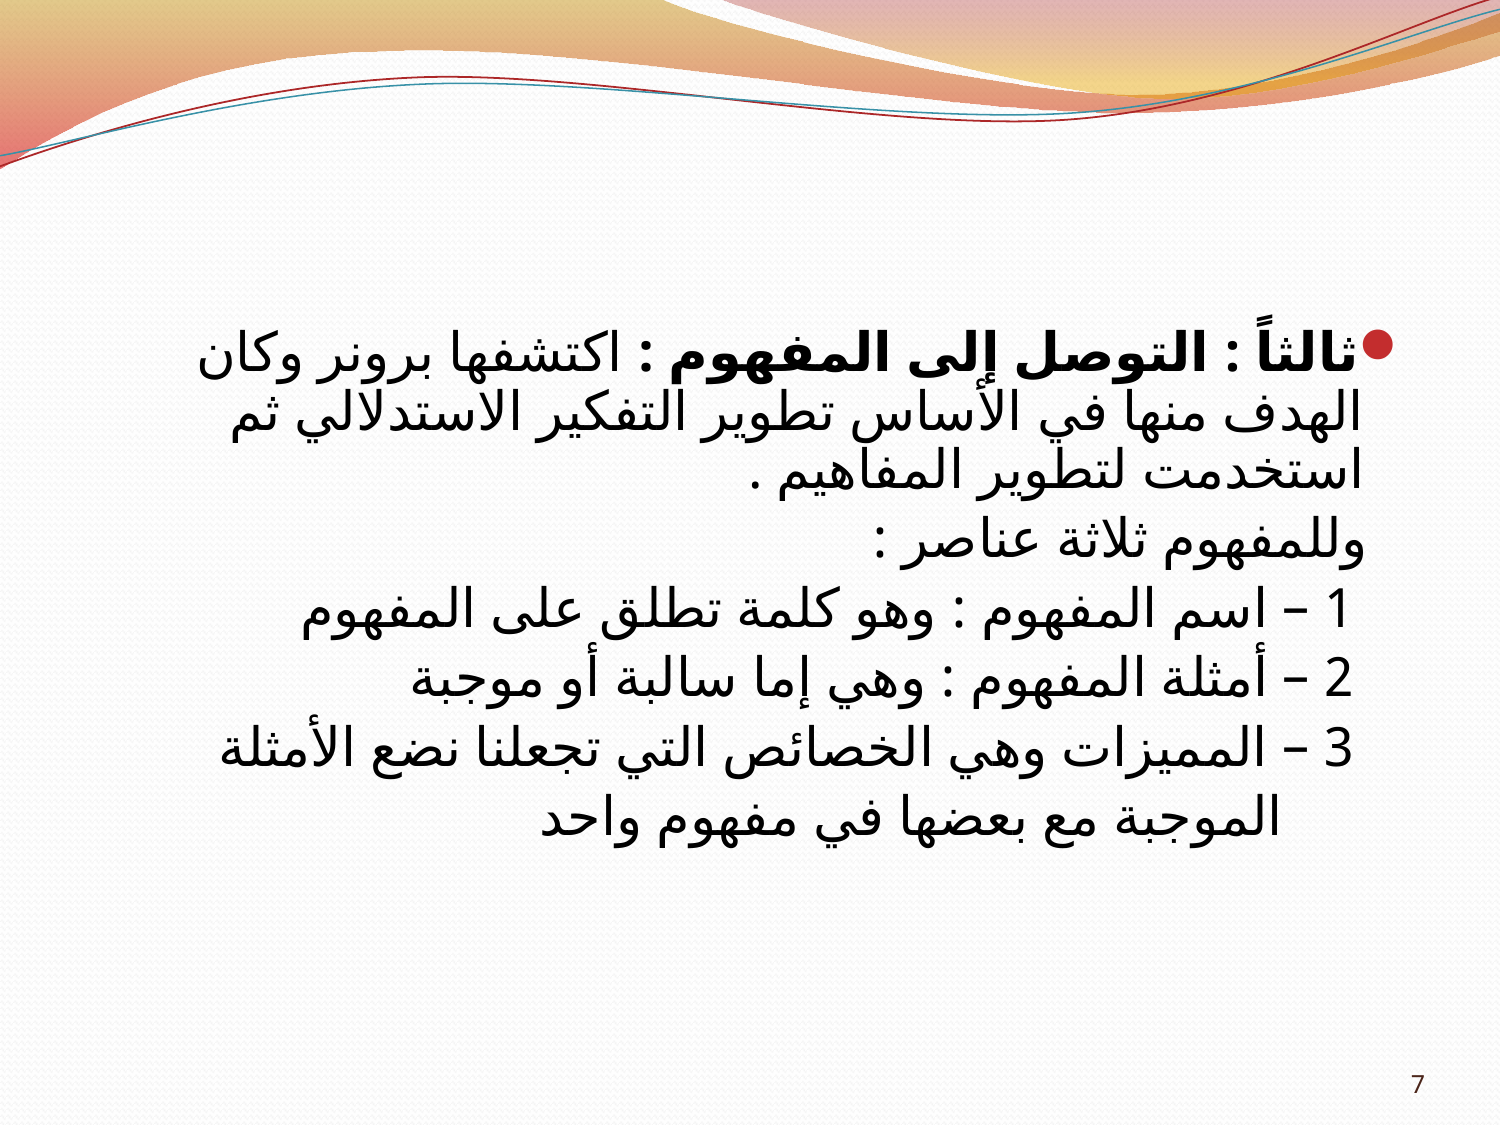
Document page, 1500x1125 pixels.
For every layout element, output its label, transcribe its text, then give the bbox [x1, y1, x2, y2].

slide_number 7 [1299, 1042, 1425, 1103]
list ثالثاً : التوصل إلى المفهوم : اكتشفها برونر وكان الهدف منها في الأساس تطوير التفكير الاستدلالي ثم استخدمت لتطوير المفاهيم . وللمفهوم ثلاثة عناصر : 1 – اسم المفهوم : وهو كلمة تطلق على المفهوم 2 – أمثلة المفهوم : وهي إما سالبة أو موجبة 3 – المميزات وهي الخصائص التي تجعلنا نضع الأمثلة الموجبة مع بعضها في مفهوم واحد [75, 317, 1425, 1038]
